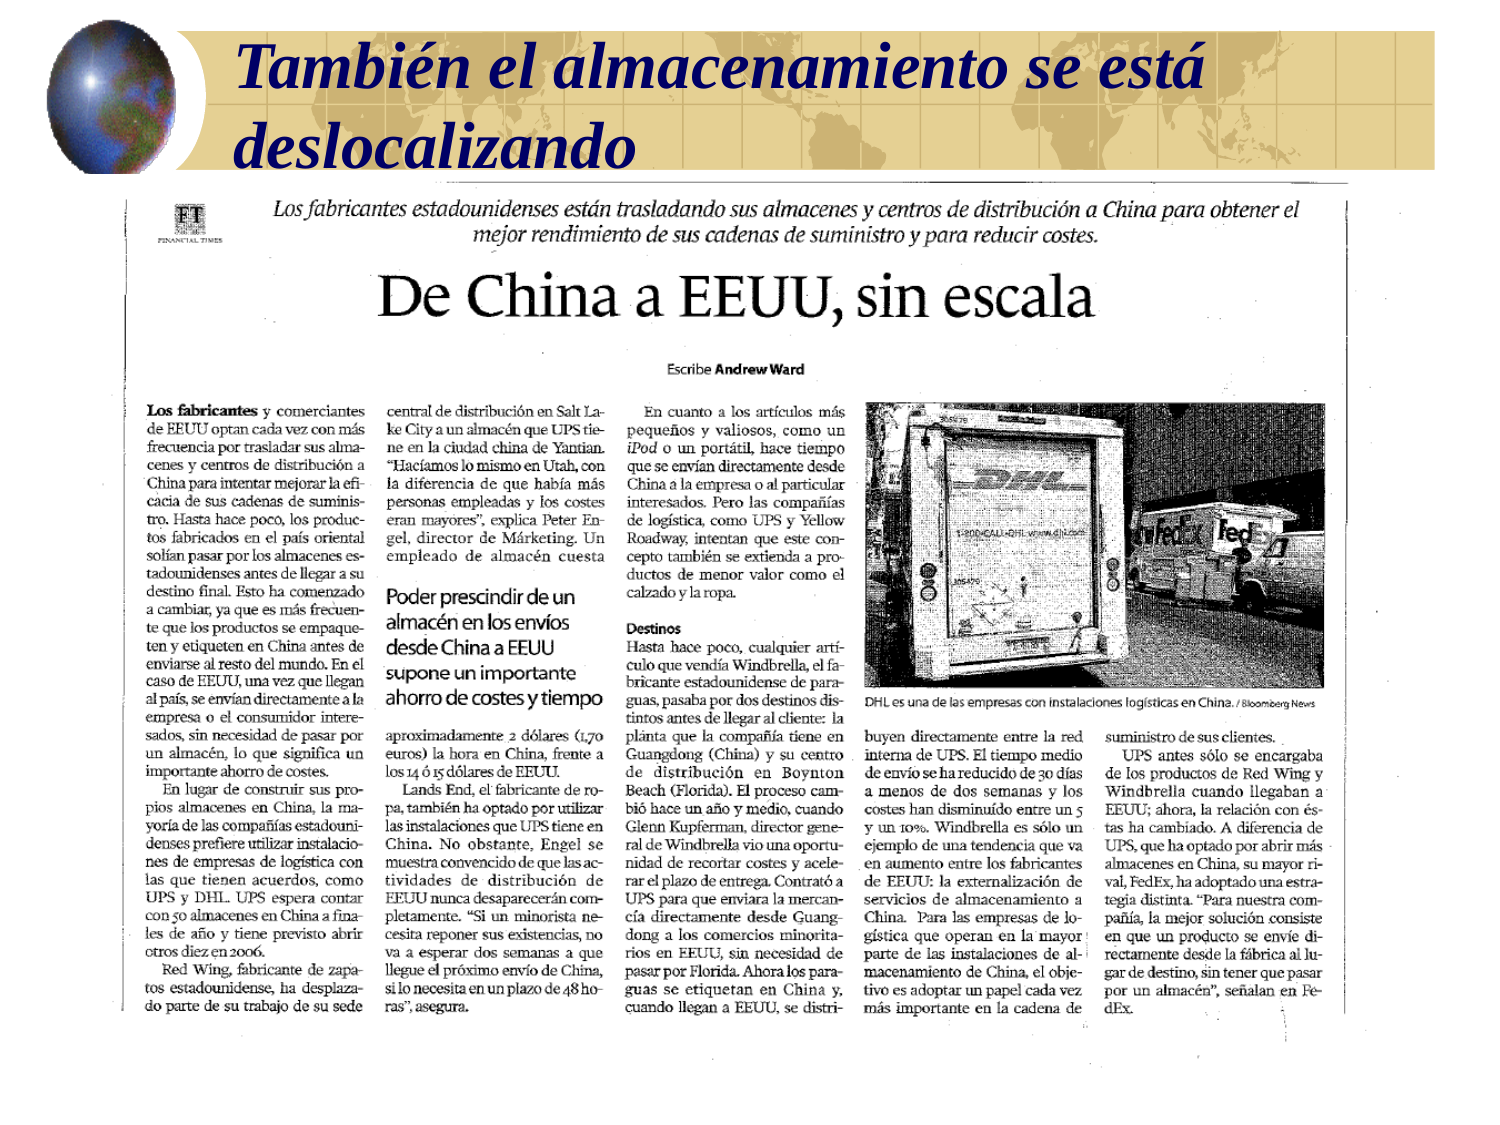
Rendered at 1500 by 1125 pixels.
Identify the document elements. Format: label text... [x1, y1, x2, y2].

picture [42, 14, 1402, 1071]
title También el almacenamiento se está deslocalizando [218, 77, 1448, 126]
